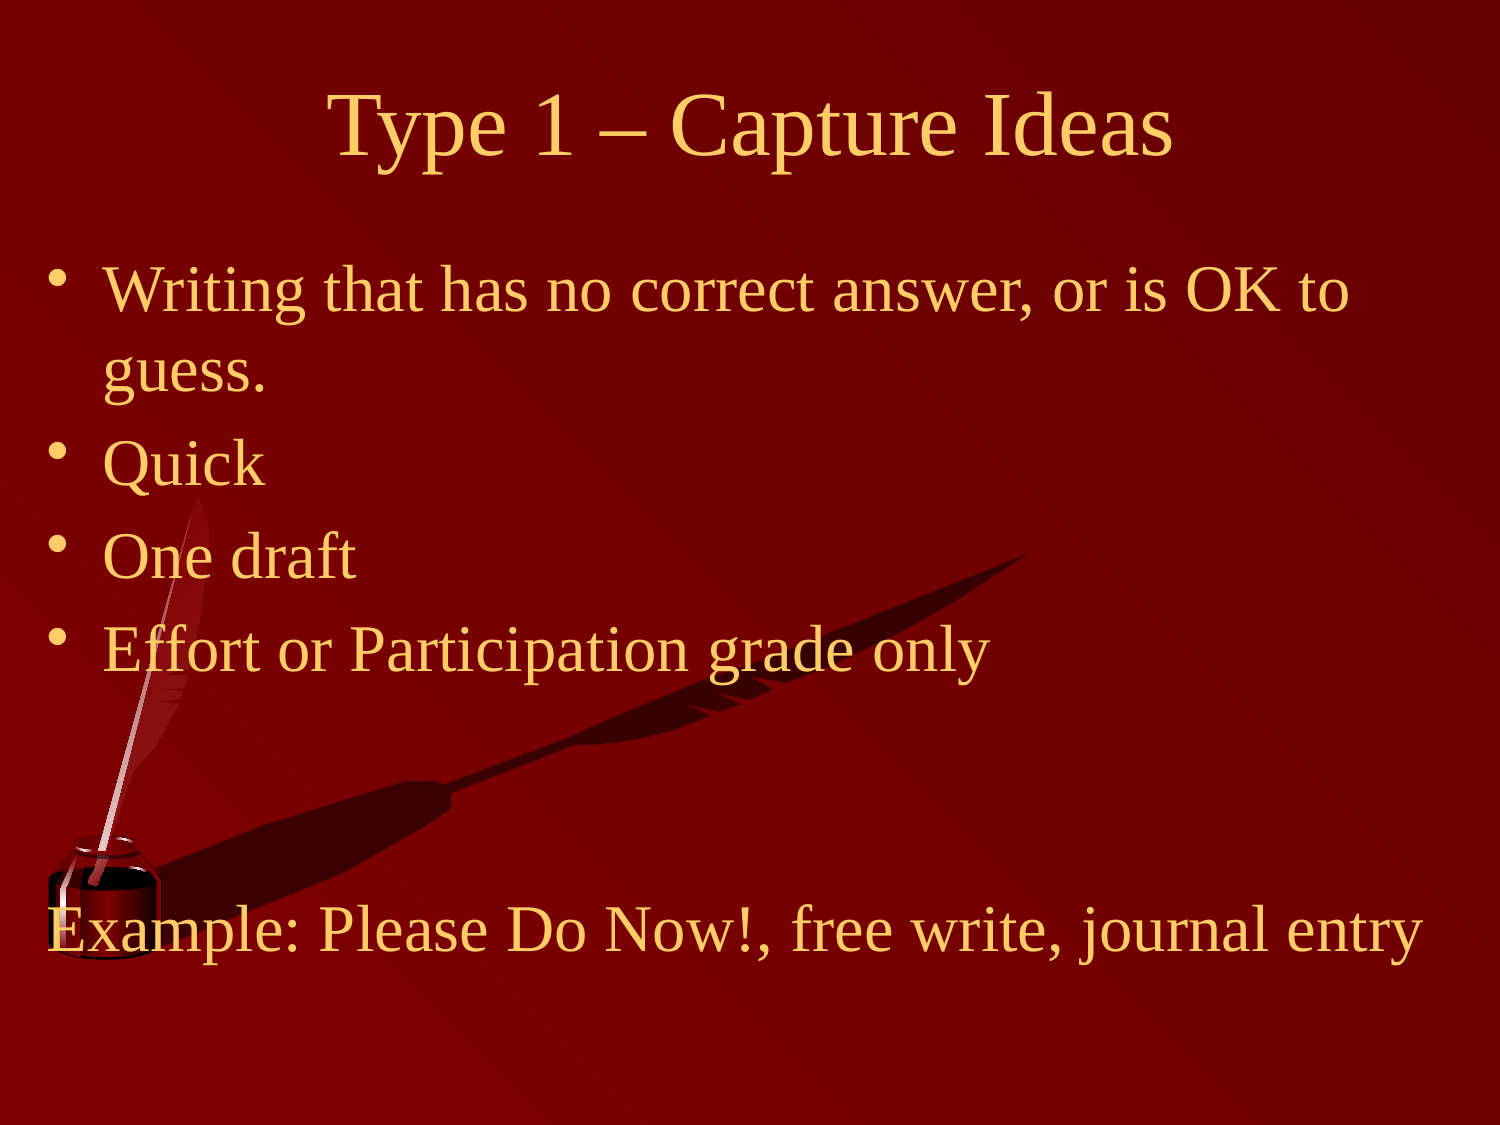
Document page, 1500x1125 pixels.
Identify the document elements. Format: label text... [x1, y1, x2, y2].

list Writing that has no correct answer, or is OK to guess. Quick One draft Effort or Participation grade only Example: Please Do Now!, free write, journal entry [30, 237, 1472, 1022]
title Type 1 – Capture Ideas [29, 19, 1475, 219]
